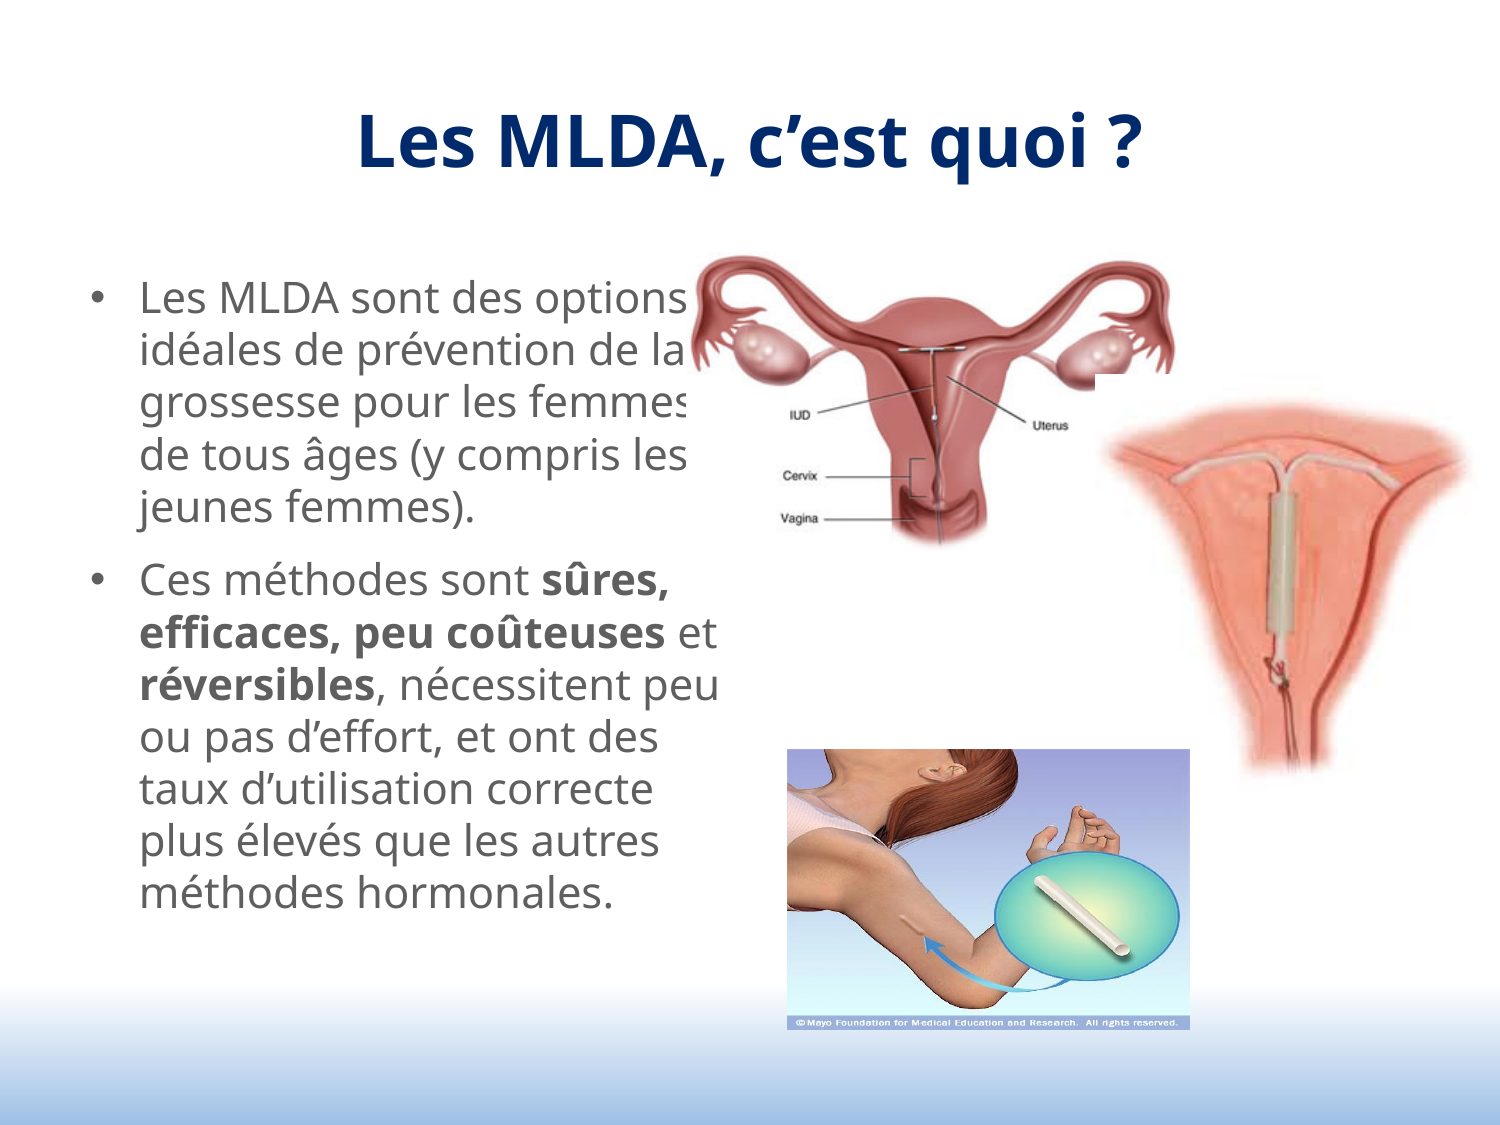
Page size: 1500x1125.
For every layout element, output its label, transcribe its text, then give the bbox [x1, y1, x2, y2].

picture [787, 749, 1190, 1031]
title Les MLDA, c’est quoi ? [75, 45, 1425, 233]
list Les MLDA sont des options idéales de prévention de la grossesse pour les femmes de tous âges (y compris les jeunes femmes). Ces méthodes sont sûres, efficaces, peu coûteuses et réversibles, nécessitent peu ou pas d’effort, et ont des taux d’utilisation correcte plus élevés que les autres méthodes hormonales. [75, 262, 738, 1005]
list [1095, 374, 1479, 792]
picture [686, 250, 1180, 551]
